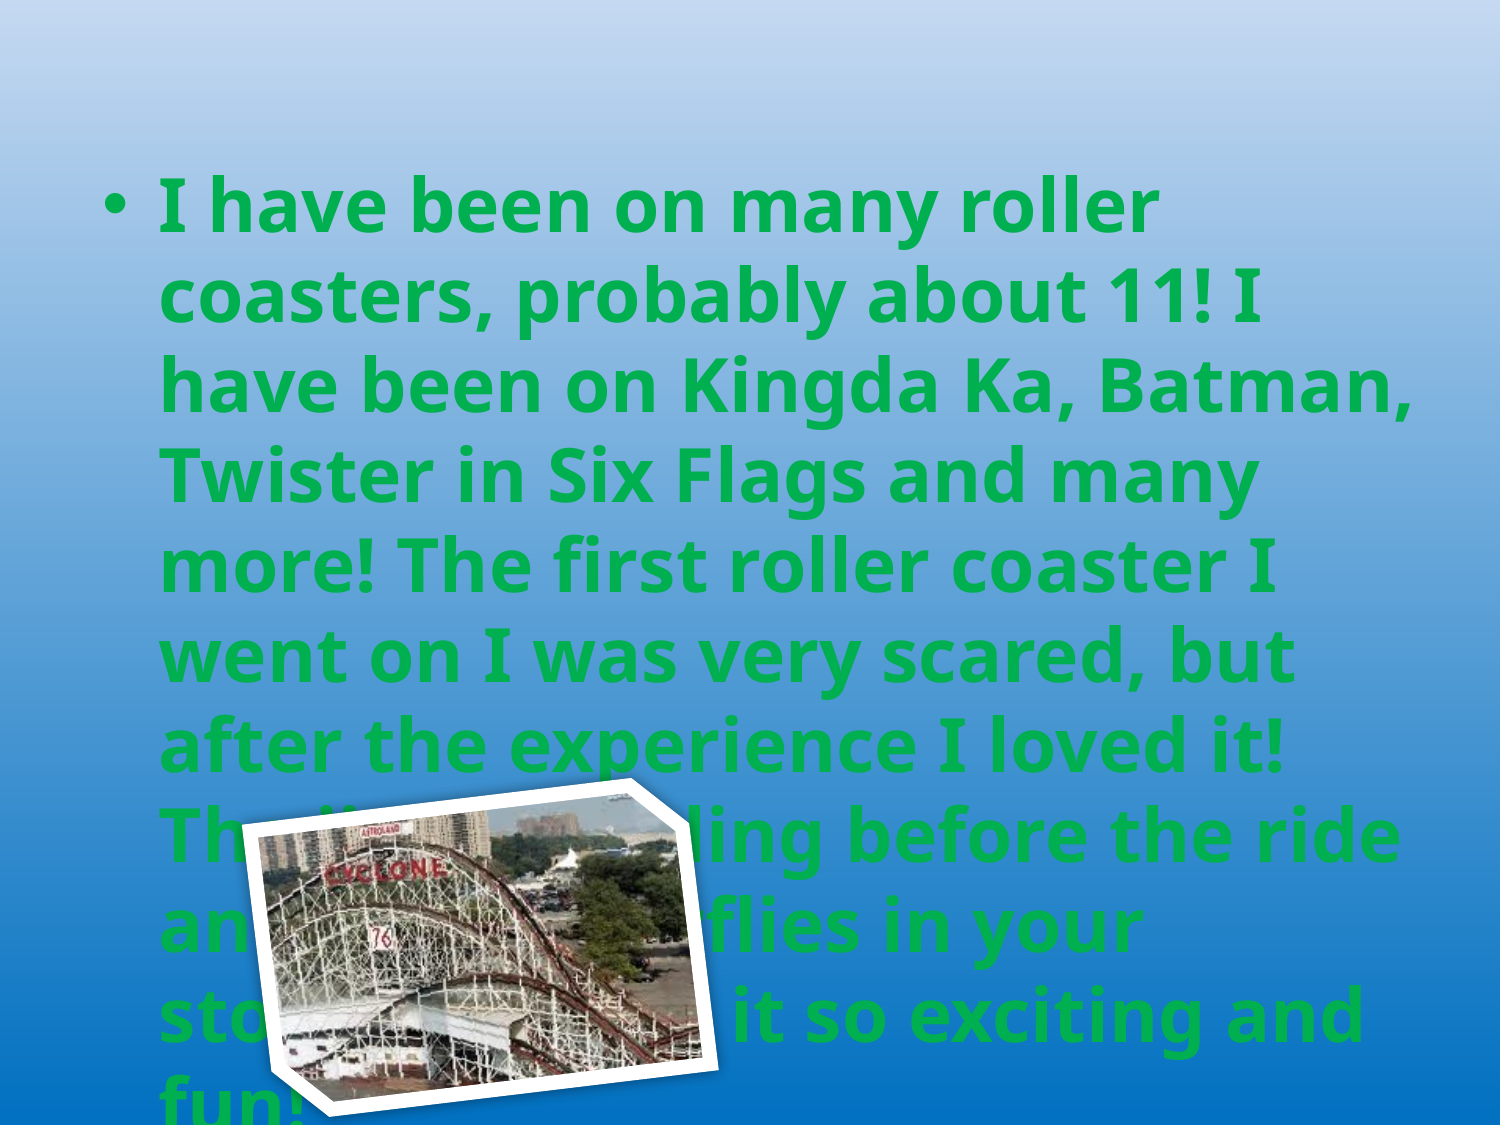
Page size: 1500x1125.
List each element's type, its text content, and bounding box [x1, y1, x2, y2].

picture [259, 794, 702, 1101]
list I have been on many roller coasters, probably about 11! I have been on Kingda Ka, Batman, Twister in Six Flags and many more! The first roller coaster I went on I was very scared, but after the experience I loved it! The jittery feeling before the ride and the butterflies in your stomach make it so exciting and fun! [87, 149, 1438, 893]
